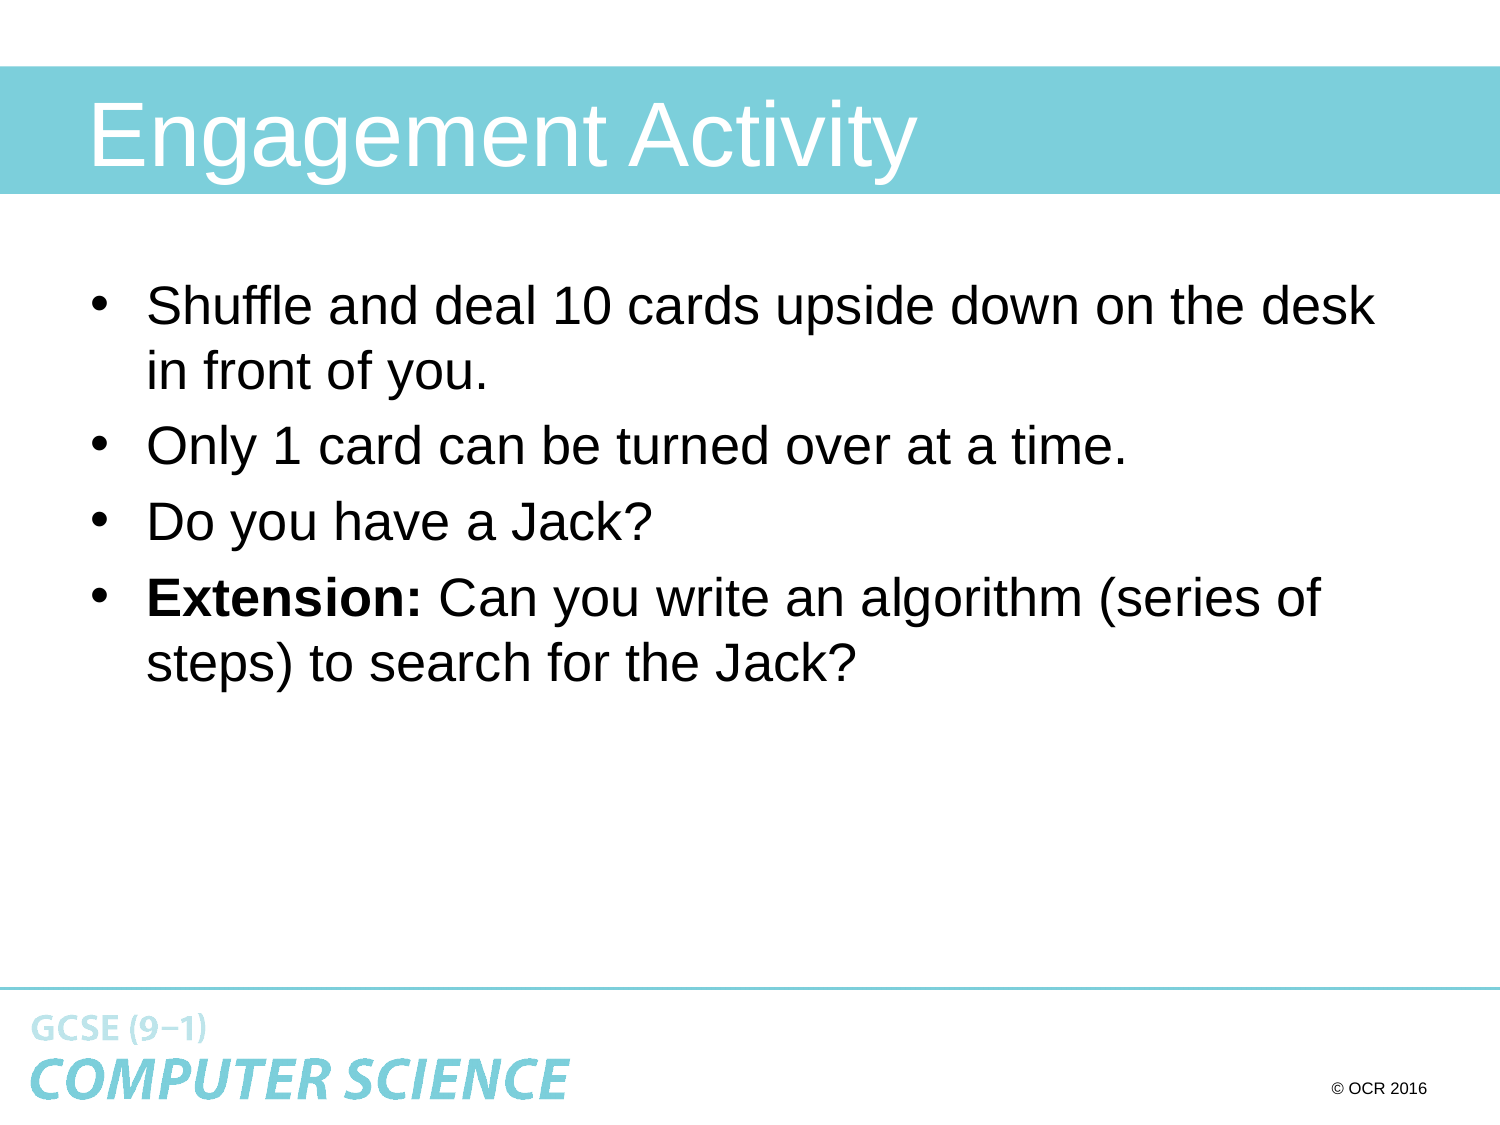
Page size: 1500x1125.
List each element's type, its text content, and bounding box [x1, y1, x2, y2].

list Shuffle and deal 10 cards upside down on the desk in front of you. Only 1 card can be turned over at a time. Do you have a Jack? Extension: Can you write an algorithm (series of steps) to search for the Jack? [75, 262, 1425, 965]
picture [0, 987, 1500, 1124]
title Engagement Activity [0, 66, 1500, 194]
